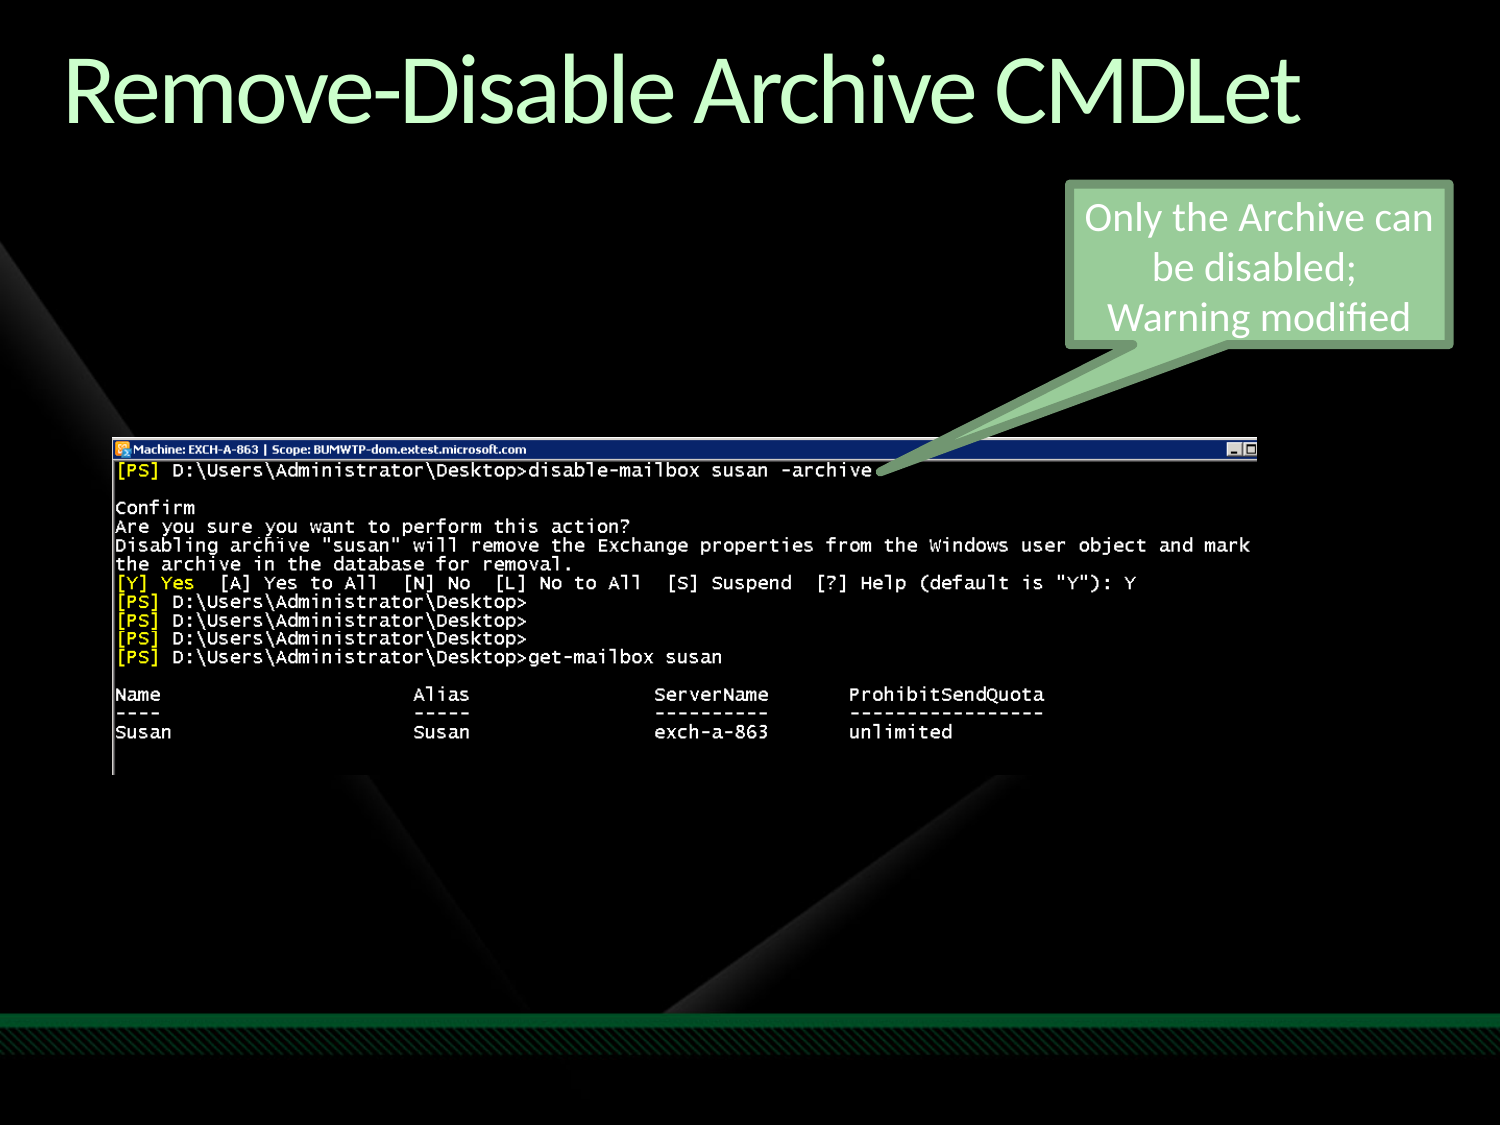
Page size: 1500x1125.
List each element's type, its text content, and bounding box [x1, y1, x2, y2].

picture [0, 0, 1500, 1125]
title Remove-Disable Archive CMDLet [62, 37, 1438, 147]
text_box Only the Archive can be disabled; Warning modified [939, 179, 1454, 437]
